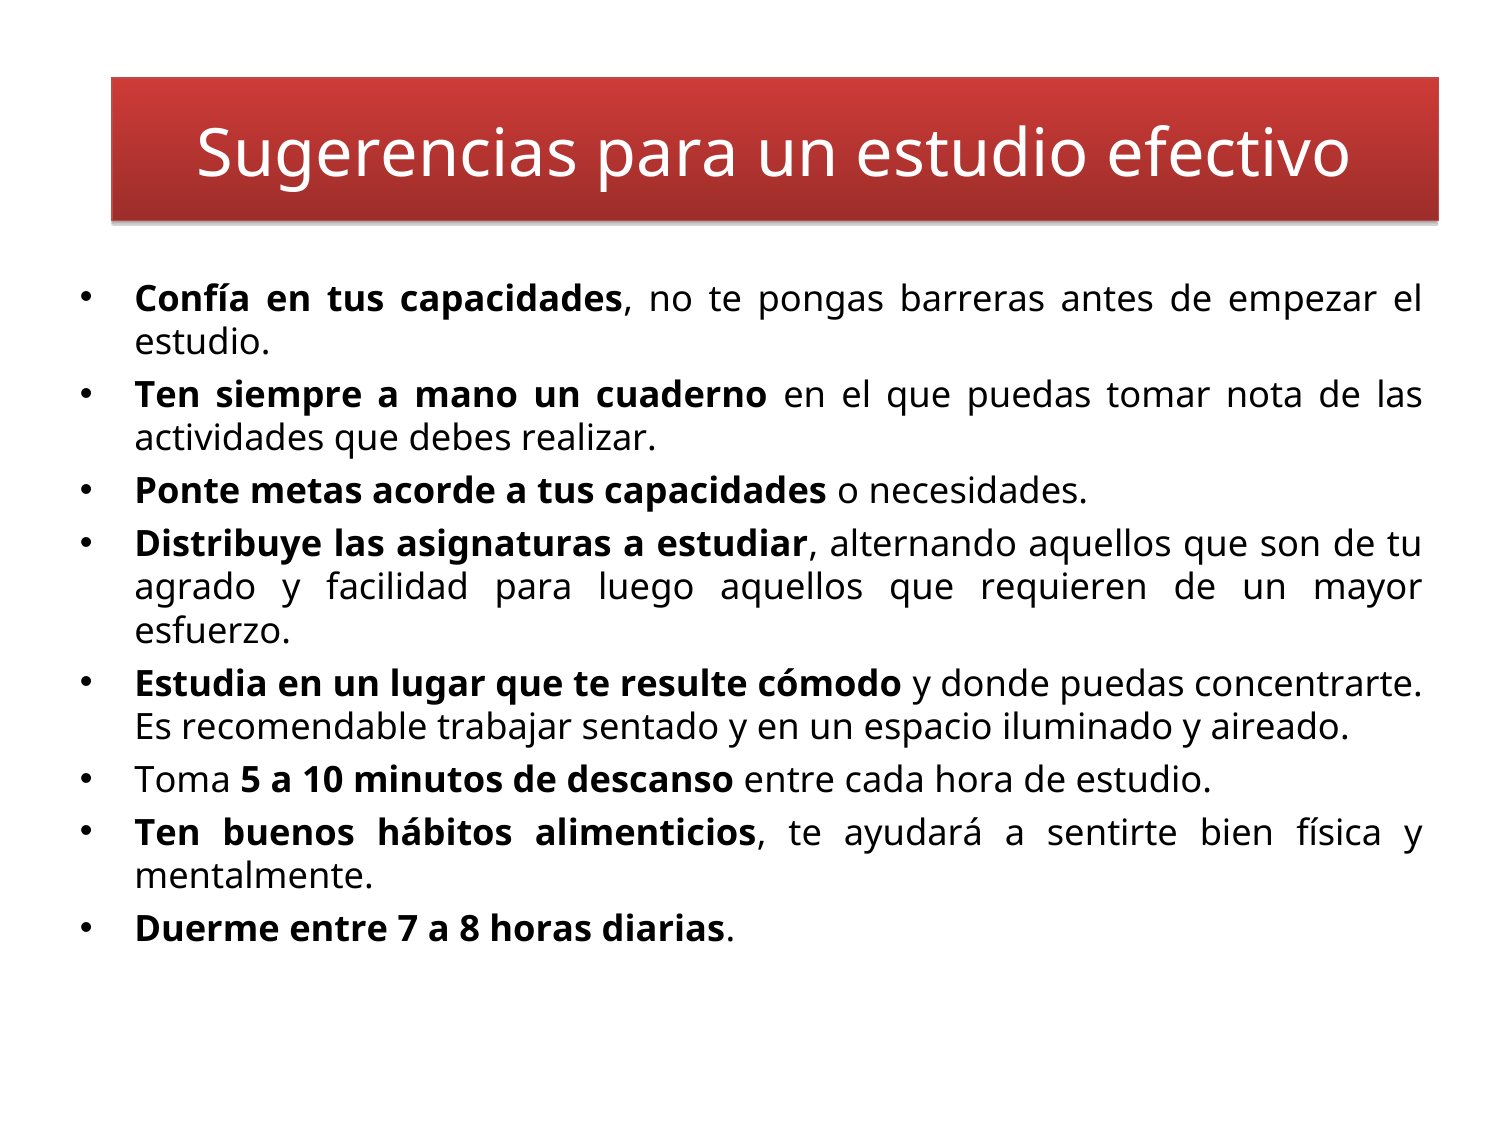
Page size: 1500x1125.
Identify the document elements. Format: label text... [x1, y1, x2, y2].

text_box Sugerencias para un estudio efectivo [112, 78, 1439, 221]
text_box Confía en tus capacidades, no te pongas barreras antes de empezar el estudio. Ten siempre a mano un cuaderno en el que puedas tomar nota de las actividades que debes realizar. Ponte metas acorde a tus capacidades o necesidades. Distribuye las asignaturas a estudiar, alternando aquellos que son de tu agrado y facilidad para luego aquellos que requieren de un mayor esfuerzo. Estudia en un lugar que te resulte cómodo y donde puedas concentrarte. Es recomendable trabajar sentado y en un espacio iluminado y aireado. Toma 5 a 10 minutos de descanso entre cada hora de estudio. Ten buenos hábitos alimenticios, te ayudará a sentirte bien física y mentalmente. Duerme entre 7 a 8 horas diarias. [64, 267, 1439, 988]
